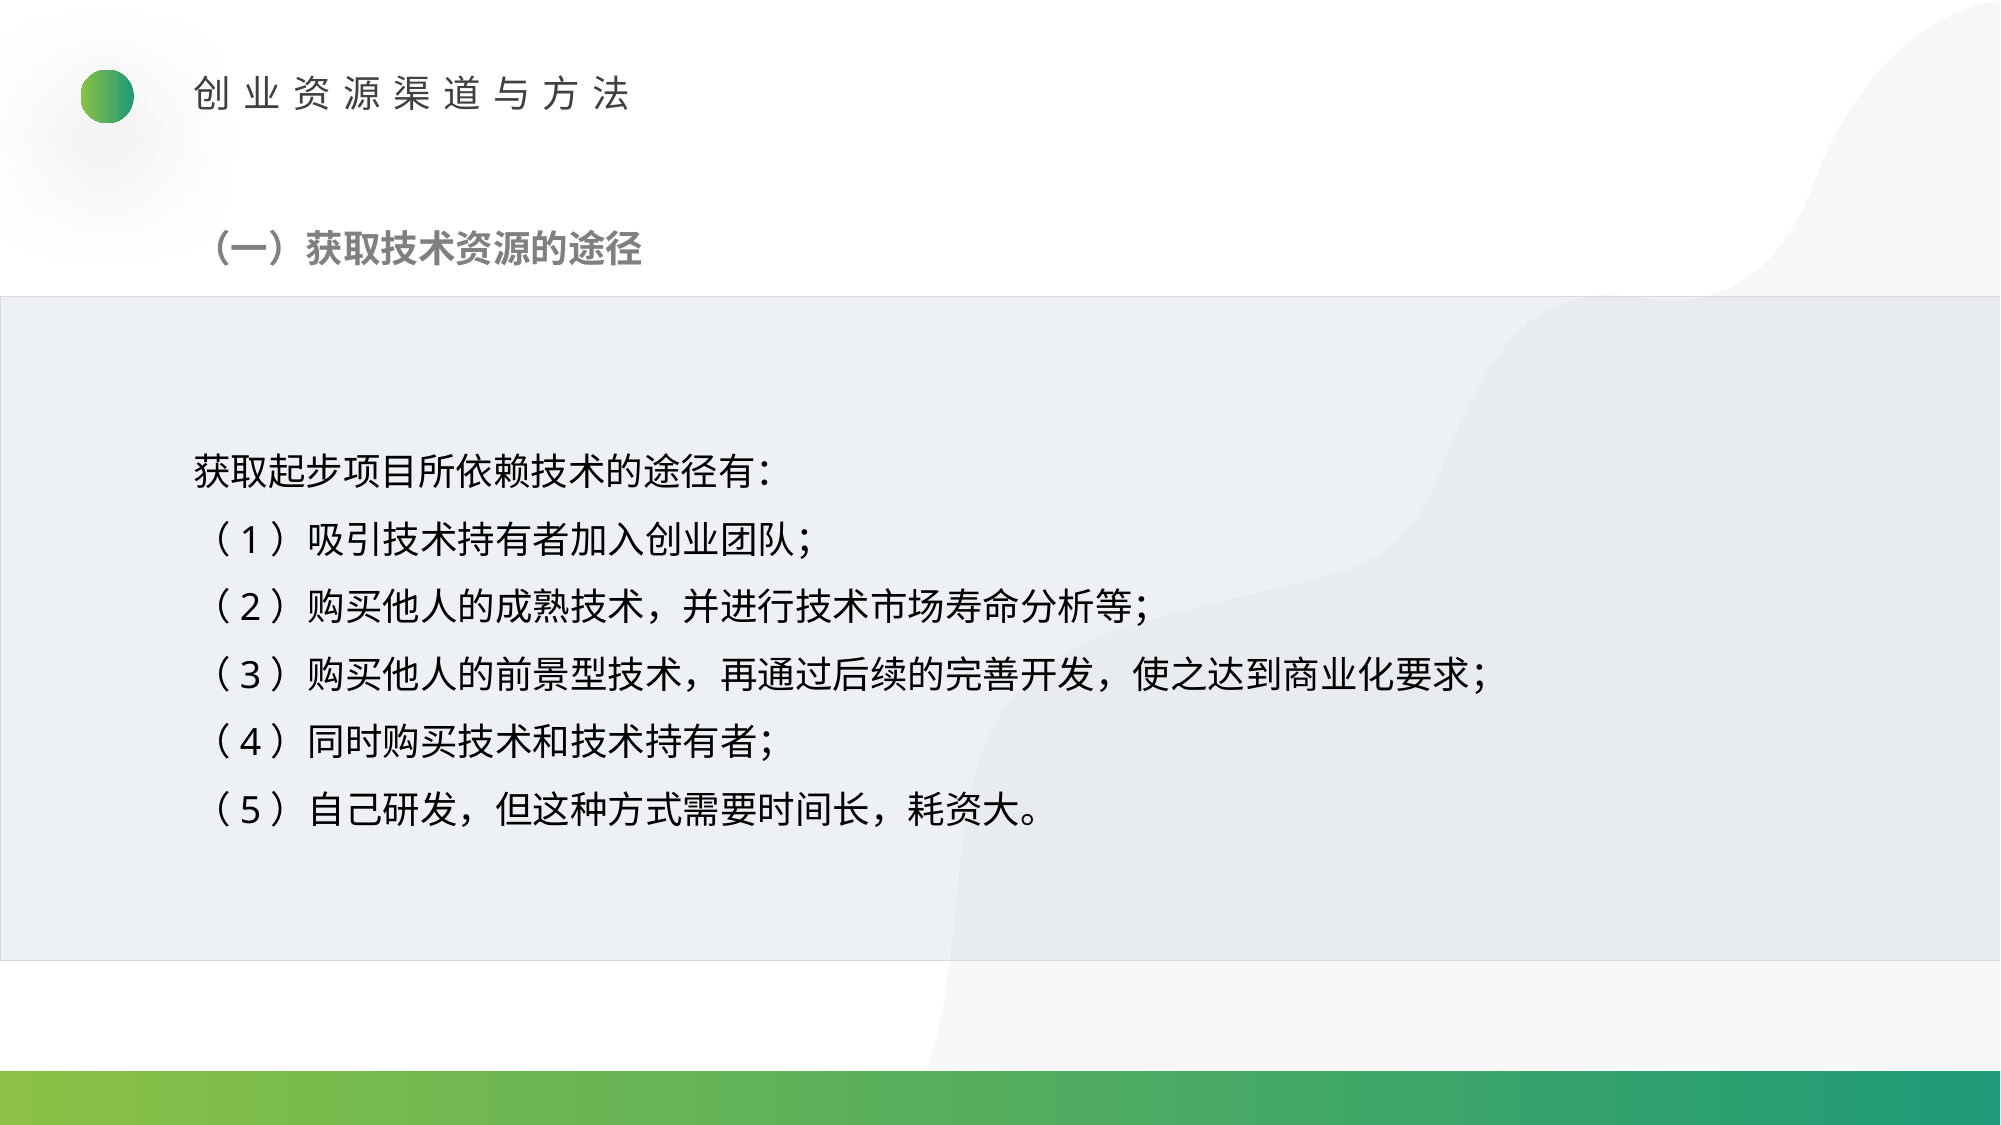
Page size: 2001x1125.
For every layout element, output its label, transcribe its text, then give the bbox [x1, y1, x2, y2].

text_box （一）获取技术资源的途径 [178, 217, 687, 278]
text_box [0, 295, 2000, 961]
text_box 获取起步项目所依赖技术的途径有： （1）吸引技术持有者加入创业团队； （2）购买他人的成熟技术，并进行技术市场寿命分析等； （3）购买他人的前景型技术，再通过后续的完善开发，使之达到商业化要求； （4）同时购买技术和技术持有者； （5）自己研发，但这种方式需要时间长，耗资大。 [178, 418, 1821, 839]
text_box 创业资源渠道与方法 [178, 62, 749, 123]
